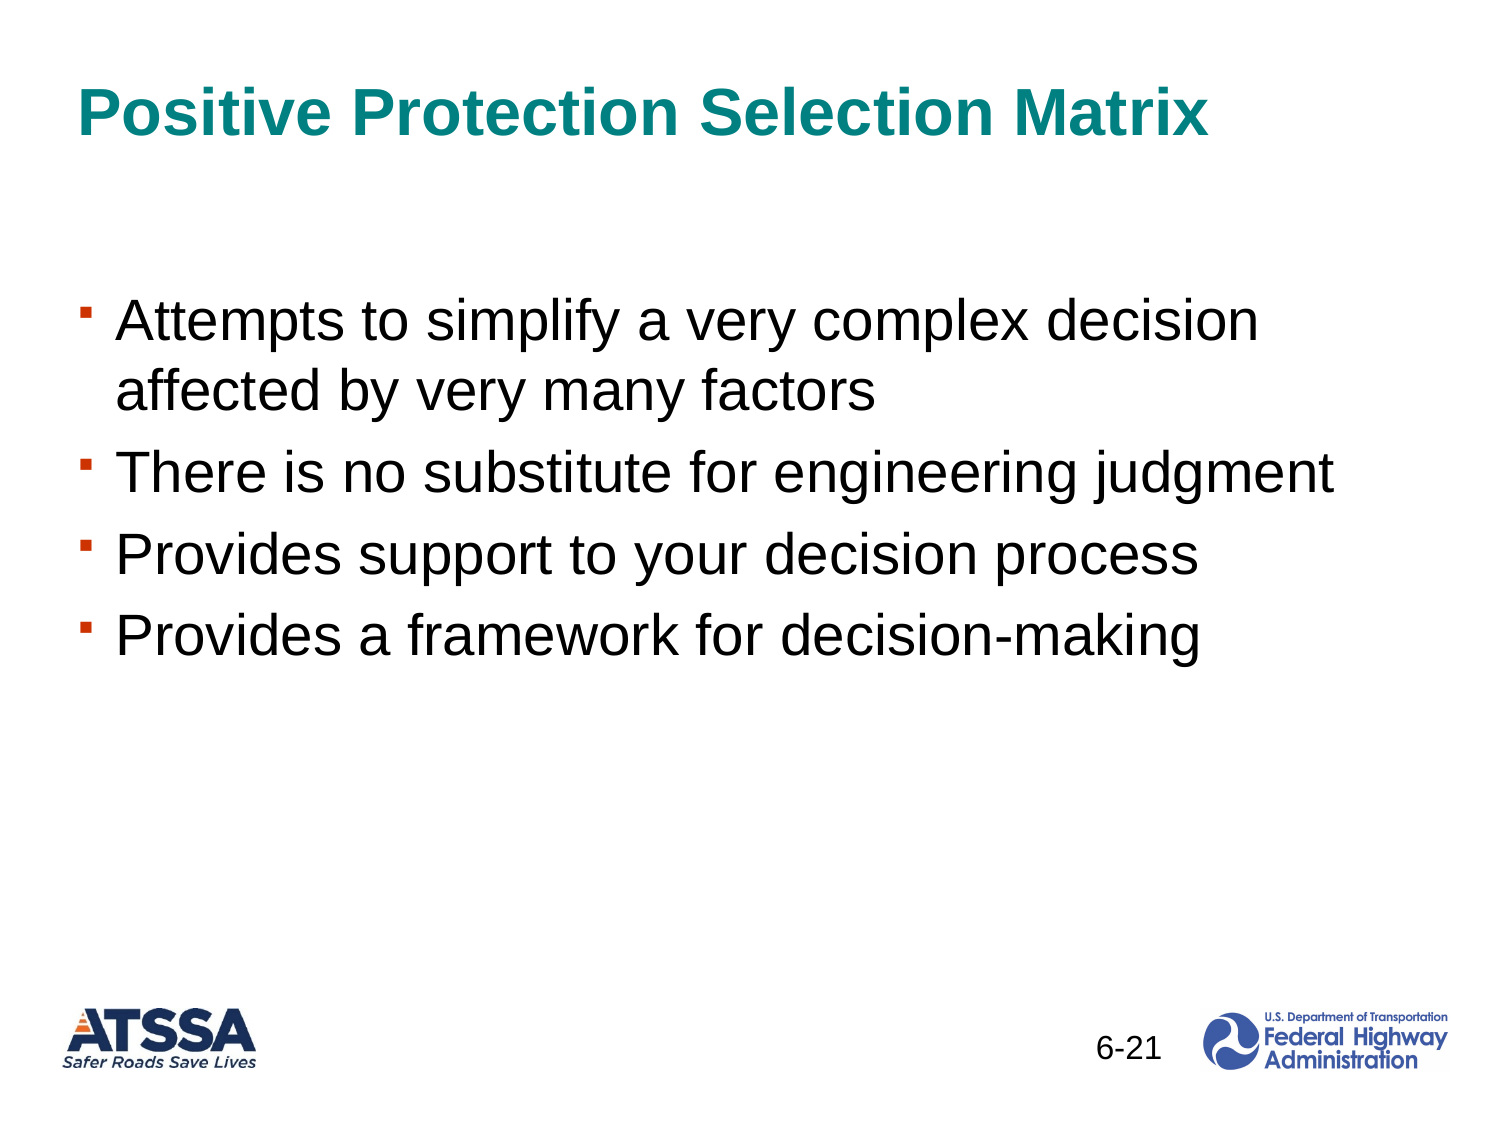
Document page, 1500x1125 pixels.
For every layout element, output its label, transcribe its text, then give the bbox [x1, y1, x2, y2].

title Positive Protection Selection Matrix [62, 0, 1500, 218]
list Attempts to simplify a very complex decision affected by very many factors There is no substitute for engineering judgment Provides support to your decision process Provides a framework for decision-making [62, 274, 1451, 1001]
picture [1200, 1008, 1450, 1072]
picture [62, 1008, 256, 1068]
